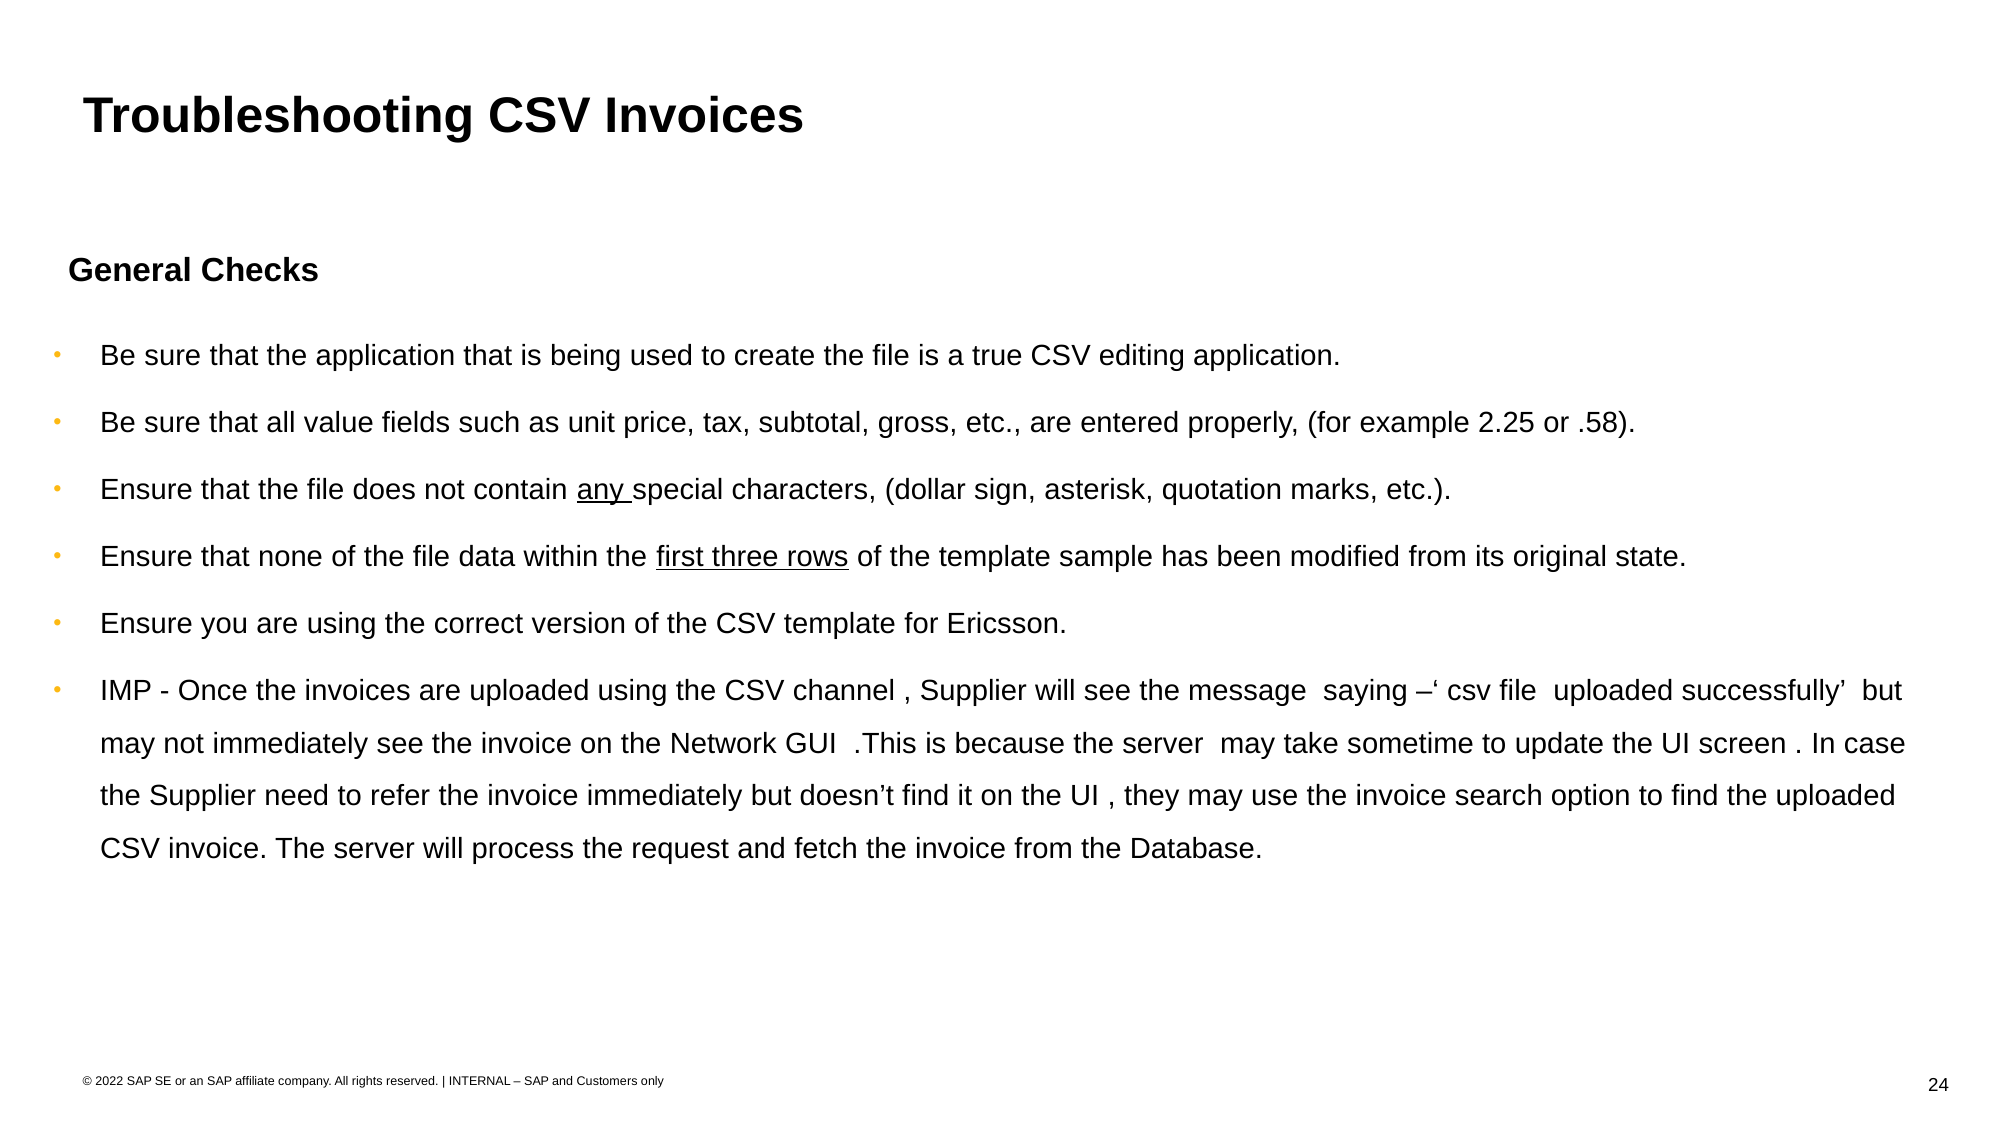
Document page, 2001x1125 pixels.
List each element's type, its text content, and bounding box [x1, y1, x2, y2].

title Troubleshooting CSV Invoices [82, 82, 1918, 204]
list Be sure that the application that is being used to create the file is a true CSV editing application. Be sure that all value fields such as unit price, tax, subtotal, gross, etc., are entered properly, (for example 2.25 or .58). Ensure that the file does not contain any special characters, (dollar sign, asterisk, quotation marks, etc.). Ensure that none of the file data within the first three rows of the template sample has been modified from its original state. Ensure you are using the correct version of the CSV template for Ericsson. IMP - Once the invoices are uploaded using the CSV channel , Supplier will see the message saying –‘ csv file uploaded successfully’ but may not immediately see the invoice on the Network GUI .This is because the server may take sometime to update the UI screen . In case the Supplier need to refer the invoice immediately but doesn’t find it on the UI , they may use the invoice search option to find the uploaded CSV invoice. The server will process the request and fetch the invoice from the Database. [53, 319, 1947, 1054]
text_box General Checks [53, 232, 826, 304]
